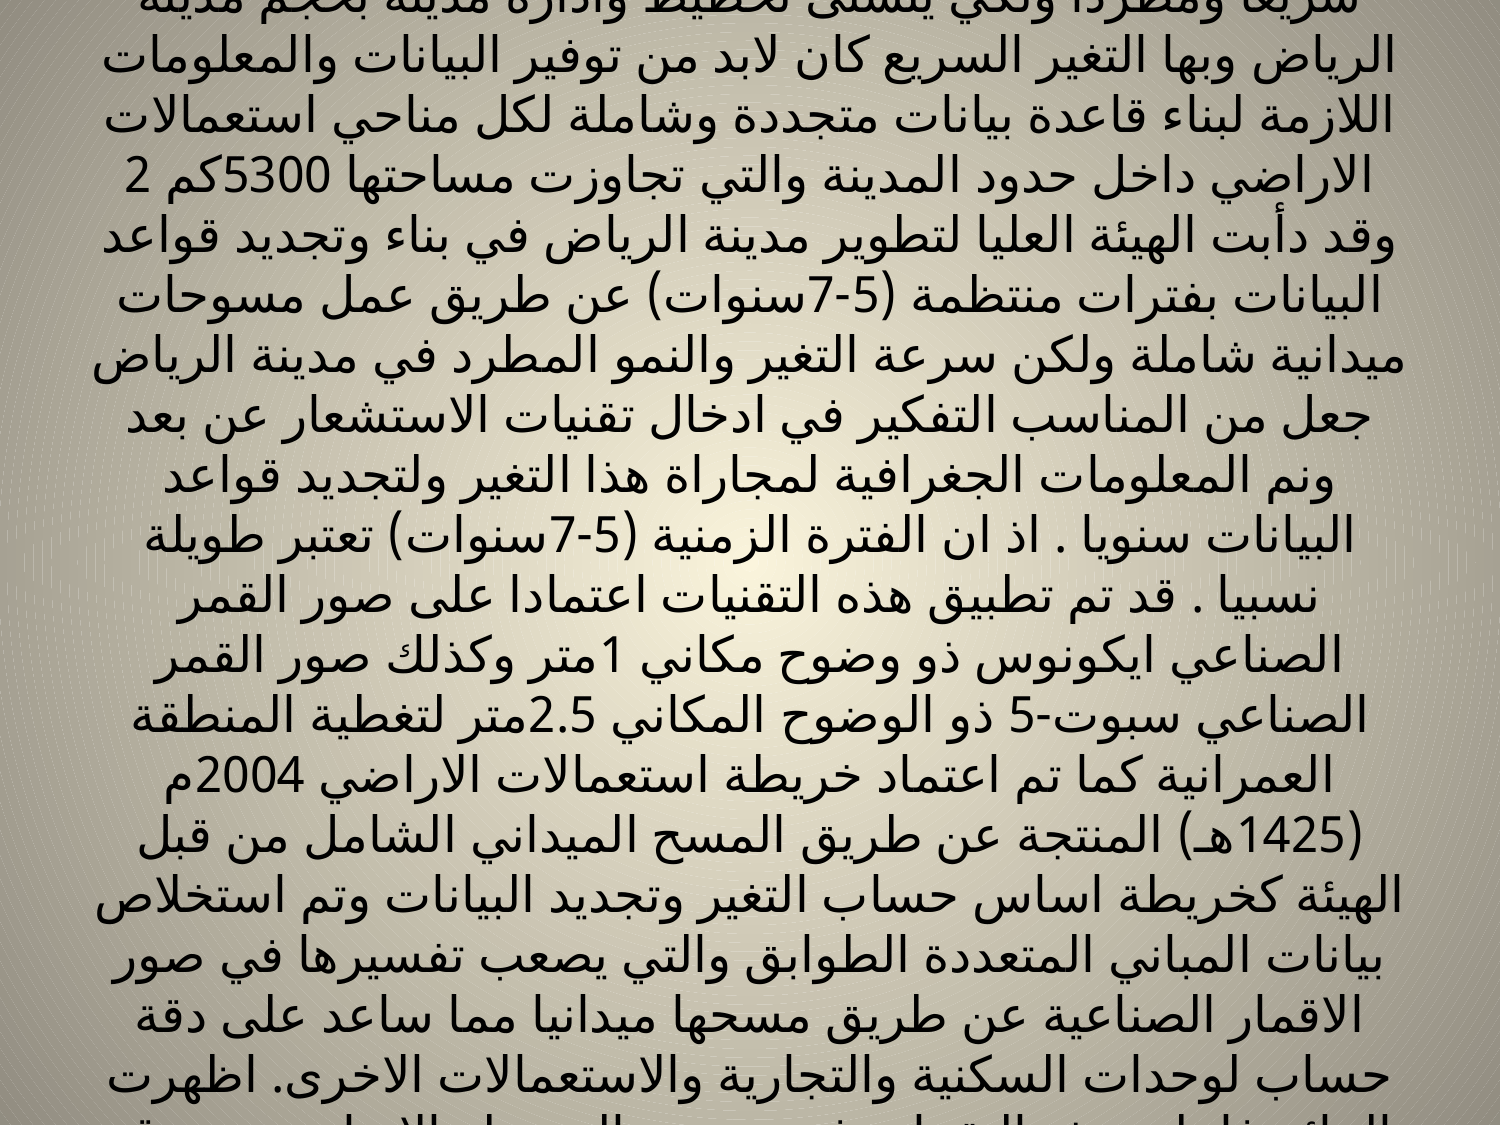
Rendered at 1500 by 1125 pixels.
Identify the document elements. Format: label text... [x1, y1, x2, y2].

title الملخص: خلال العقود الاخيرة اظهرت مدينة الرياض نموا عمرانيا وسكانيا سريعا ومطردا ولكي يتسنى تخطيط وادارة مدينة بحجم مدينة الرياض وبها التغير السريع كان لابد من توفير البيانات والمعلومات اللازمة لبناء قاعدة بيانات متجددة وشاملة لكل مناحي استعمالات الاراضي داخل حدود المدينة والتي تجاوزت مساحتها 5300كم 2 وقد دأبت الهيئة العليا لتطوير مدينة الرياض في بناء وتجديد قواعد البيانات بفترات منتظمة (5-7سنوات) عن طريق عمل مسوحات ميدانية شاملة ولكن سرعة التغير والنمو المطرد في مدينة الرياض جعل من المناسب التفكير في ادخال تقنيات الاستشعار عن بعد ونم المعلومات الجغرافية لمجاراة هذا التغير ولتجديد قواعد البيانات سنويا . اذ ان الفترة الزمنية (5-7سنوات) تعتبر طويلة نسبيا . قد تم تطبيق هذه التقنيات اعتمادا على صور القمر الصناعي ايكونوس ذو وضوح مكاني 1متر وكذلك صور القمر الصناعي سبوت-5 ذو الوضوح المكاني 2.5متر لتغطية المنطقة العمرانية كما تم اعتماد خريطة استعمالات الاراضي 2004م (1425هـ) المنتجة عن طريق المسح الميداني الشامل من قبل الهيئة كخريطة اساس حساب التغير وتجديد البيانات وتم استخلاص بيانات المباني المتعددة الطوابق والتي يصعب تفسيرها في صور الاقمار الصناعية عن طريق مسحها ميدانيا مما ساعد على دقة حساب لوحدات السكنية والتجارية والاستعمالات الاخرى. اظهرت النتائج فاعلية هذه التقنيات في تحديث الخريطة الاساسية مع دقة مقبولة لتحديث خريطة استعمالات الاراضي والتي يمكن ان تكون اساسا لدراسات جدوى مشاريع التنمية بالمدينة. [75, 0, 1425, 1125]
